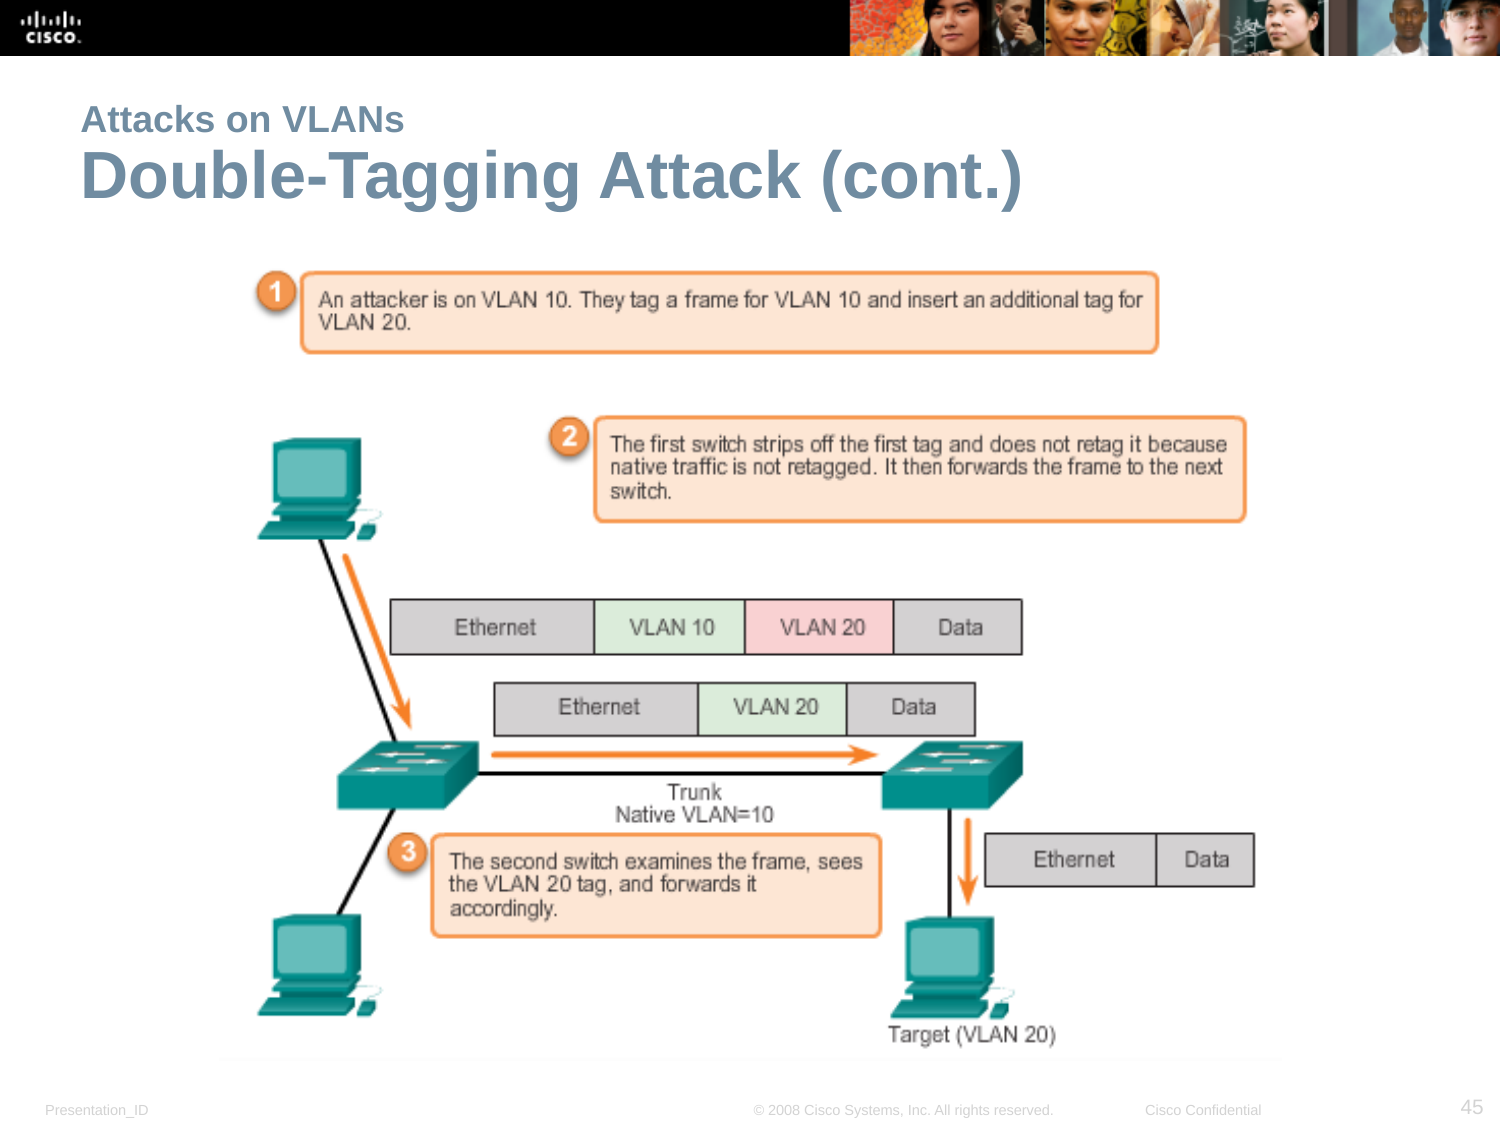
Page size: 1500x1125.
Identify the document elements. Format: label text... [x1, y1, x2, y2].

title Attacks on VLANs Double-Tagging Attack (cont.) [66, 81, 1404, 220]
picture [0, 0, 1500, 56]
picture [219, 251, 1282, 1062]
